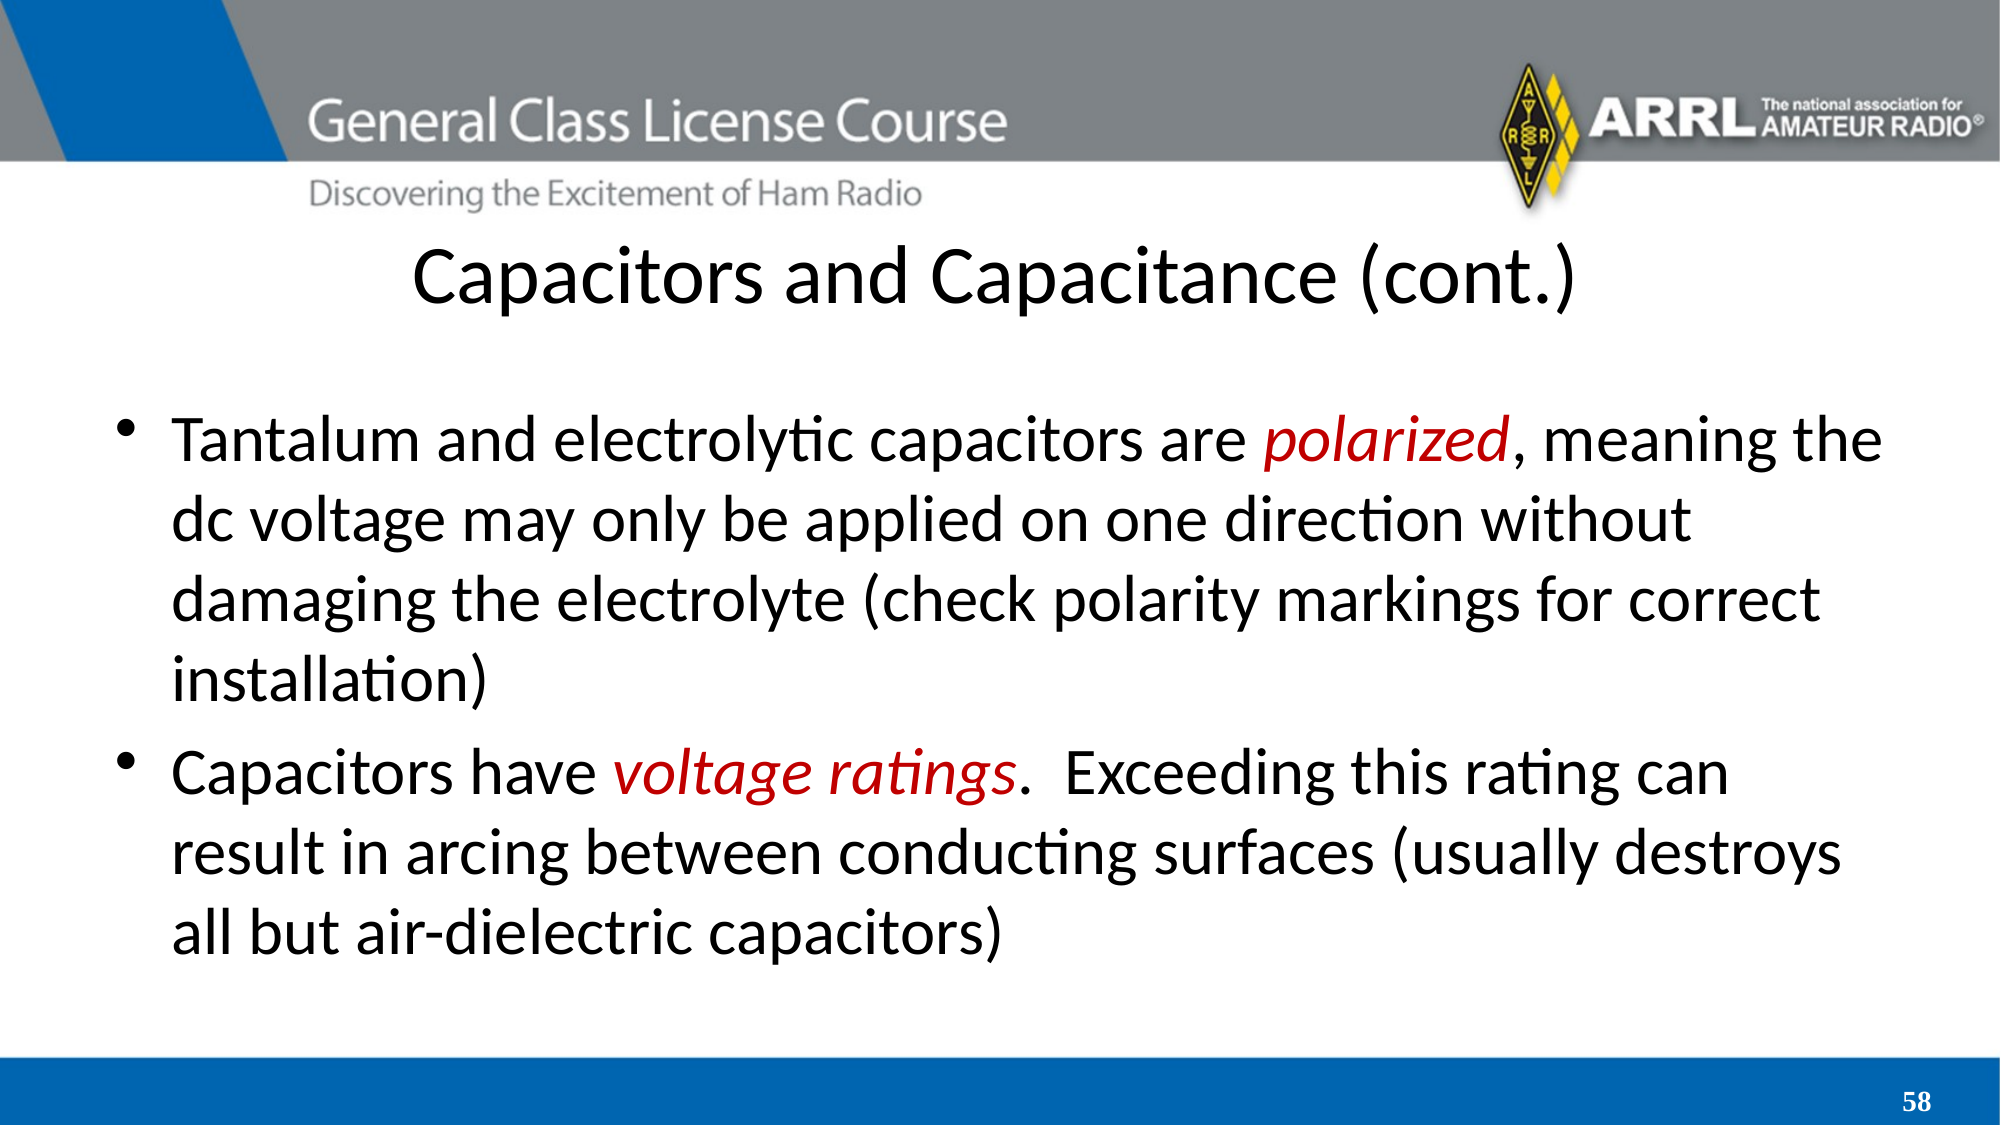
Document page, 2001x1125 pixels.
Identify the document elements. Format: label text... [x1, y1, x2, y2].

picture [0, 0, 2001, 1125]
list Tantalum and electrolytic capacitors are polarized, meaning the dc voltage may only be applied on one direction without damaging the electrolyte (check polarity markings for correct installation) Capacitors have voltage ratings. Exceeding this rating can result in arcing between conducting surfaces (usually destroys all but air-dielectric capacitors) [99, 387, 1900, 1050]
title Capacitors and Capacitance (cont.) [96, 212, 1897, 356]
